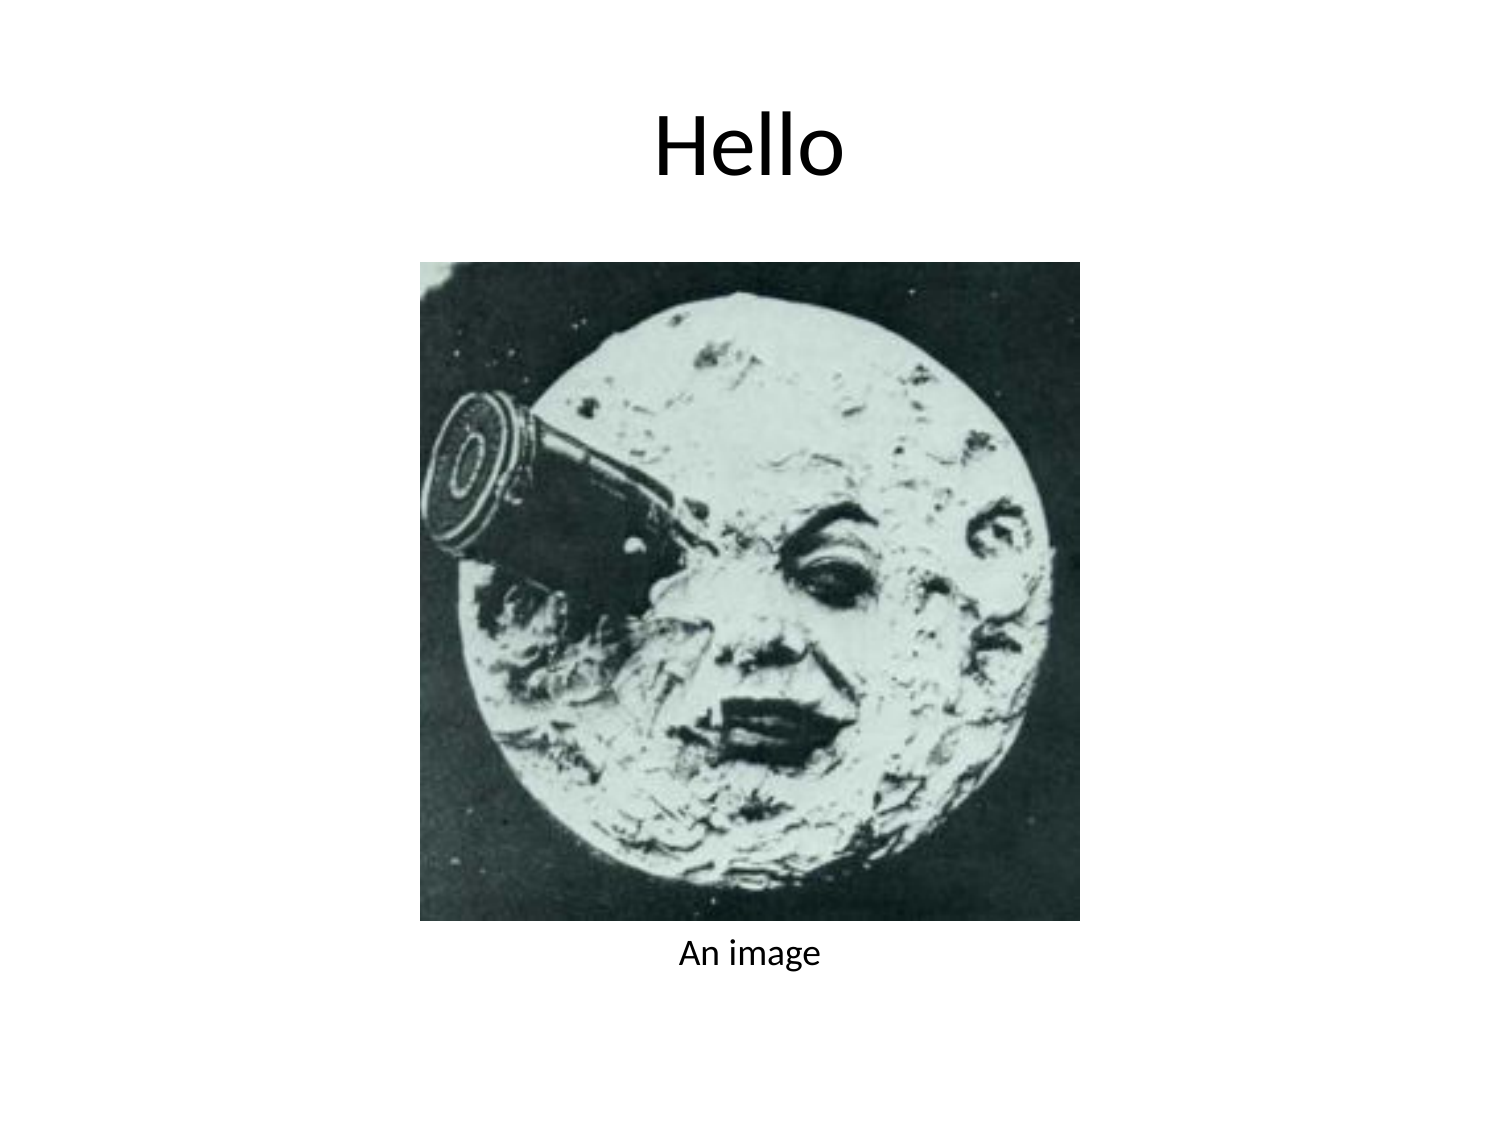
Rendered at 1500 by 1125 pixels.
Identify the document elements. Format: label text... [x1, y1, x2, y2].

picture [420, 262, 1080, 921]
text_box An image [74, 920, 1425, 1005]
title Hello [75, 45, 1425, 233]
